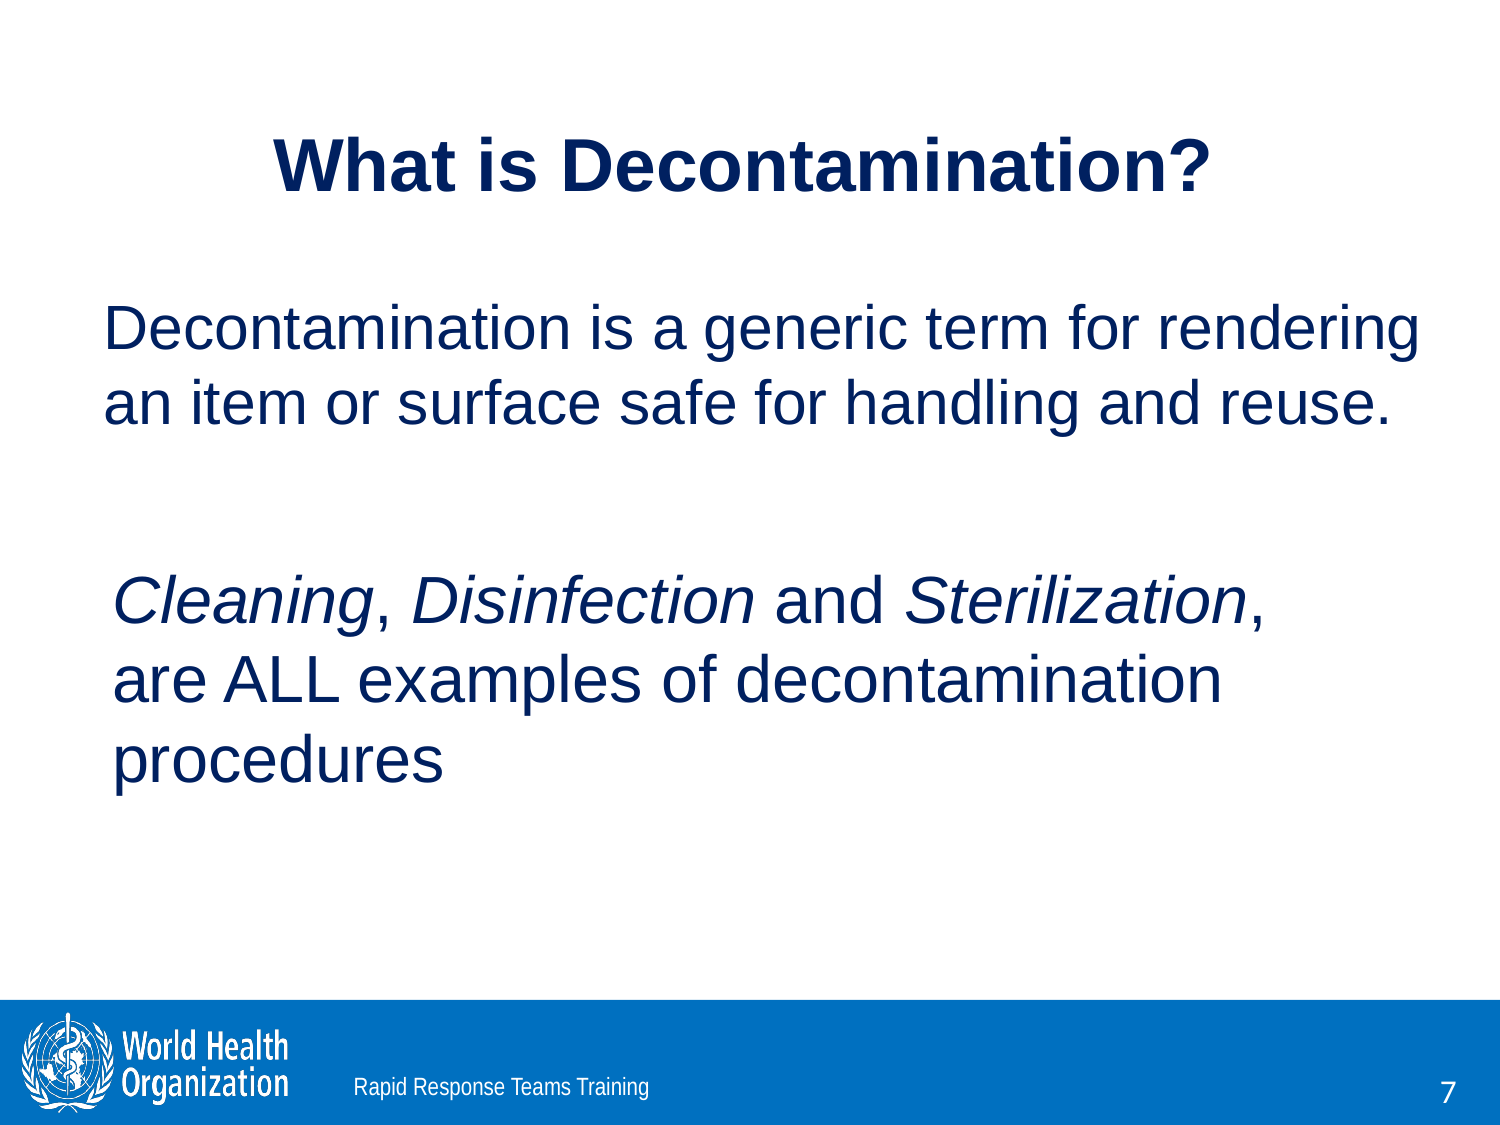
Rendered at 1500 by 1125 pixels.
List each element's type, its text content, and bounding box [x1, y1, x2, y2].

title What is Decontamination? [68, 67, 1419, 256]
text_box Cleaning, Disinfection and Sterilization, are ALL examples of decontamination procedures [112, 556, 1325, 797]
picture [21, 1012, 288, 1113]
list Decontamination is a generic term for rendering an item or surface safe for handling and reuse. [88, 279, 1471, 492]
